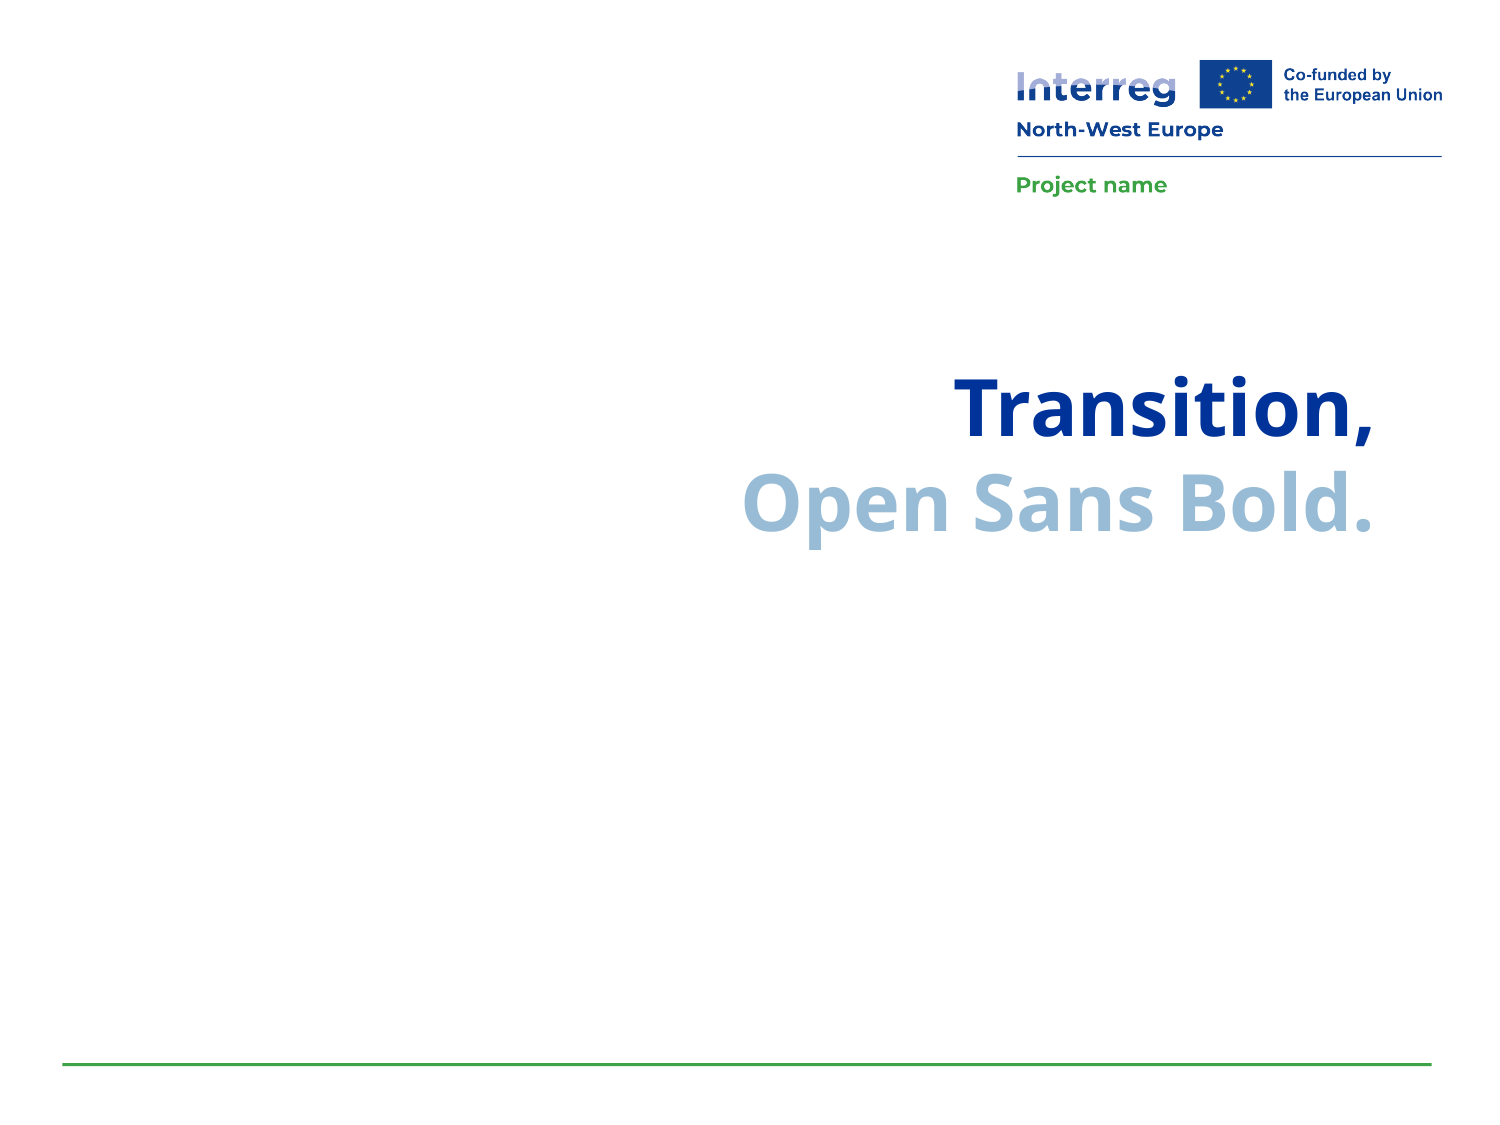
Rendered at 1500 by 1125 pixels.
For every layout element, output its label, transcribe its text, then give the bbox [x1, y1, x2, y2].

text_box Transition, Open Sans Bold. [115, 349, 1391, 709]
picture [958, 0, 1500, 252]
